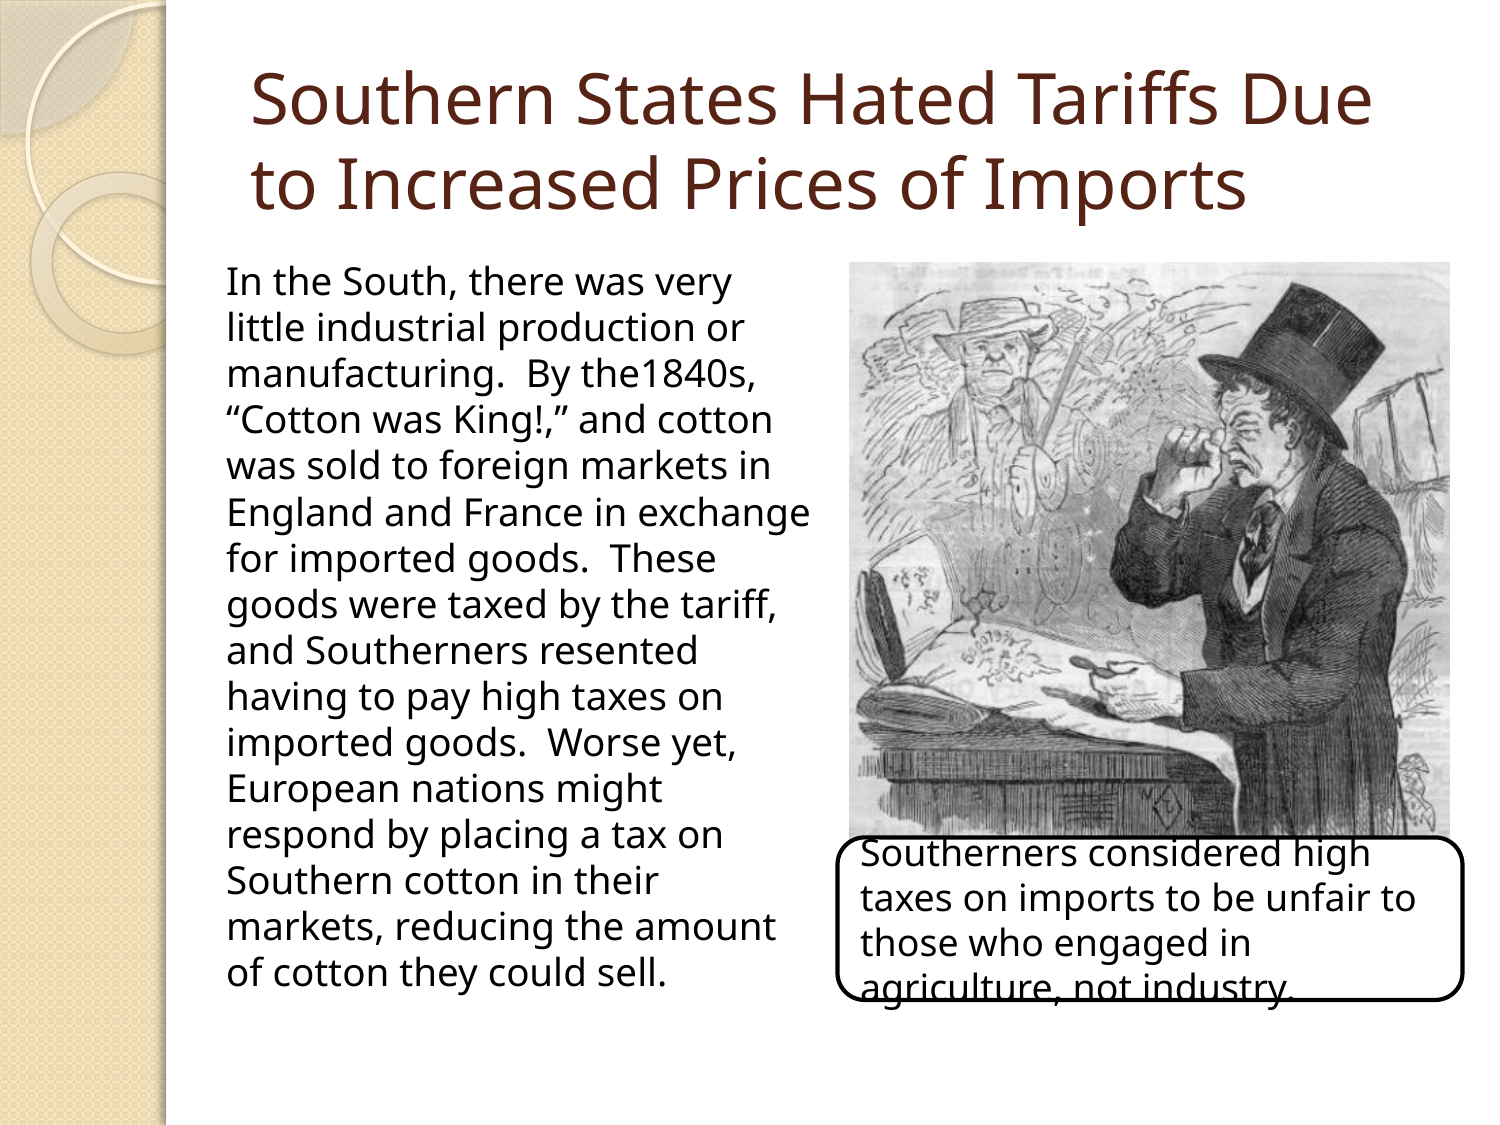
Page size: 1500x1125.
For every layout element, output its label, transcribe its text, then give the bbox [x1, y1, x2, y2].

text_box Southerners considered high taxes on imports to be unfair to those who engaged in agriculture, not industry. [835, 846, 1465, 1003]
title Southern States Hated Tariffs Due to Increased Prices of Imports [235, 45, 1466, 233]
list In the South, there was very little industrial production or manufacturing. By the1840s, “Cotton was King!,” and cotton was sold to foreign markets in England and France in exchange for imported goods. These goods were taxed by the tariff, and Southerners resented having to pay high taxes on imported goods. Worse yet, European nations might respond by placing a tax on Southern cotton in their markets, reducing the amount of cotton they could sell. [200, 249, 836, 1013]
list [849, 262, 1451, 852]
